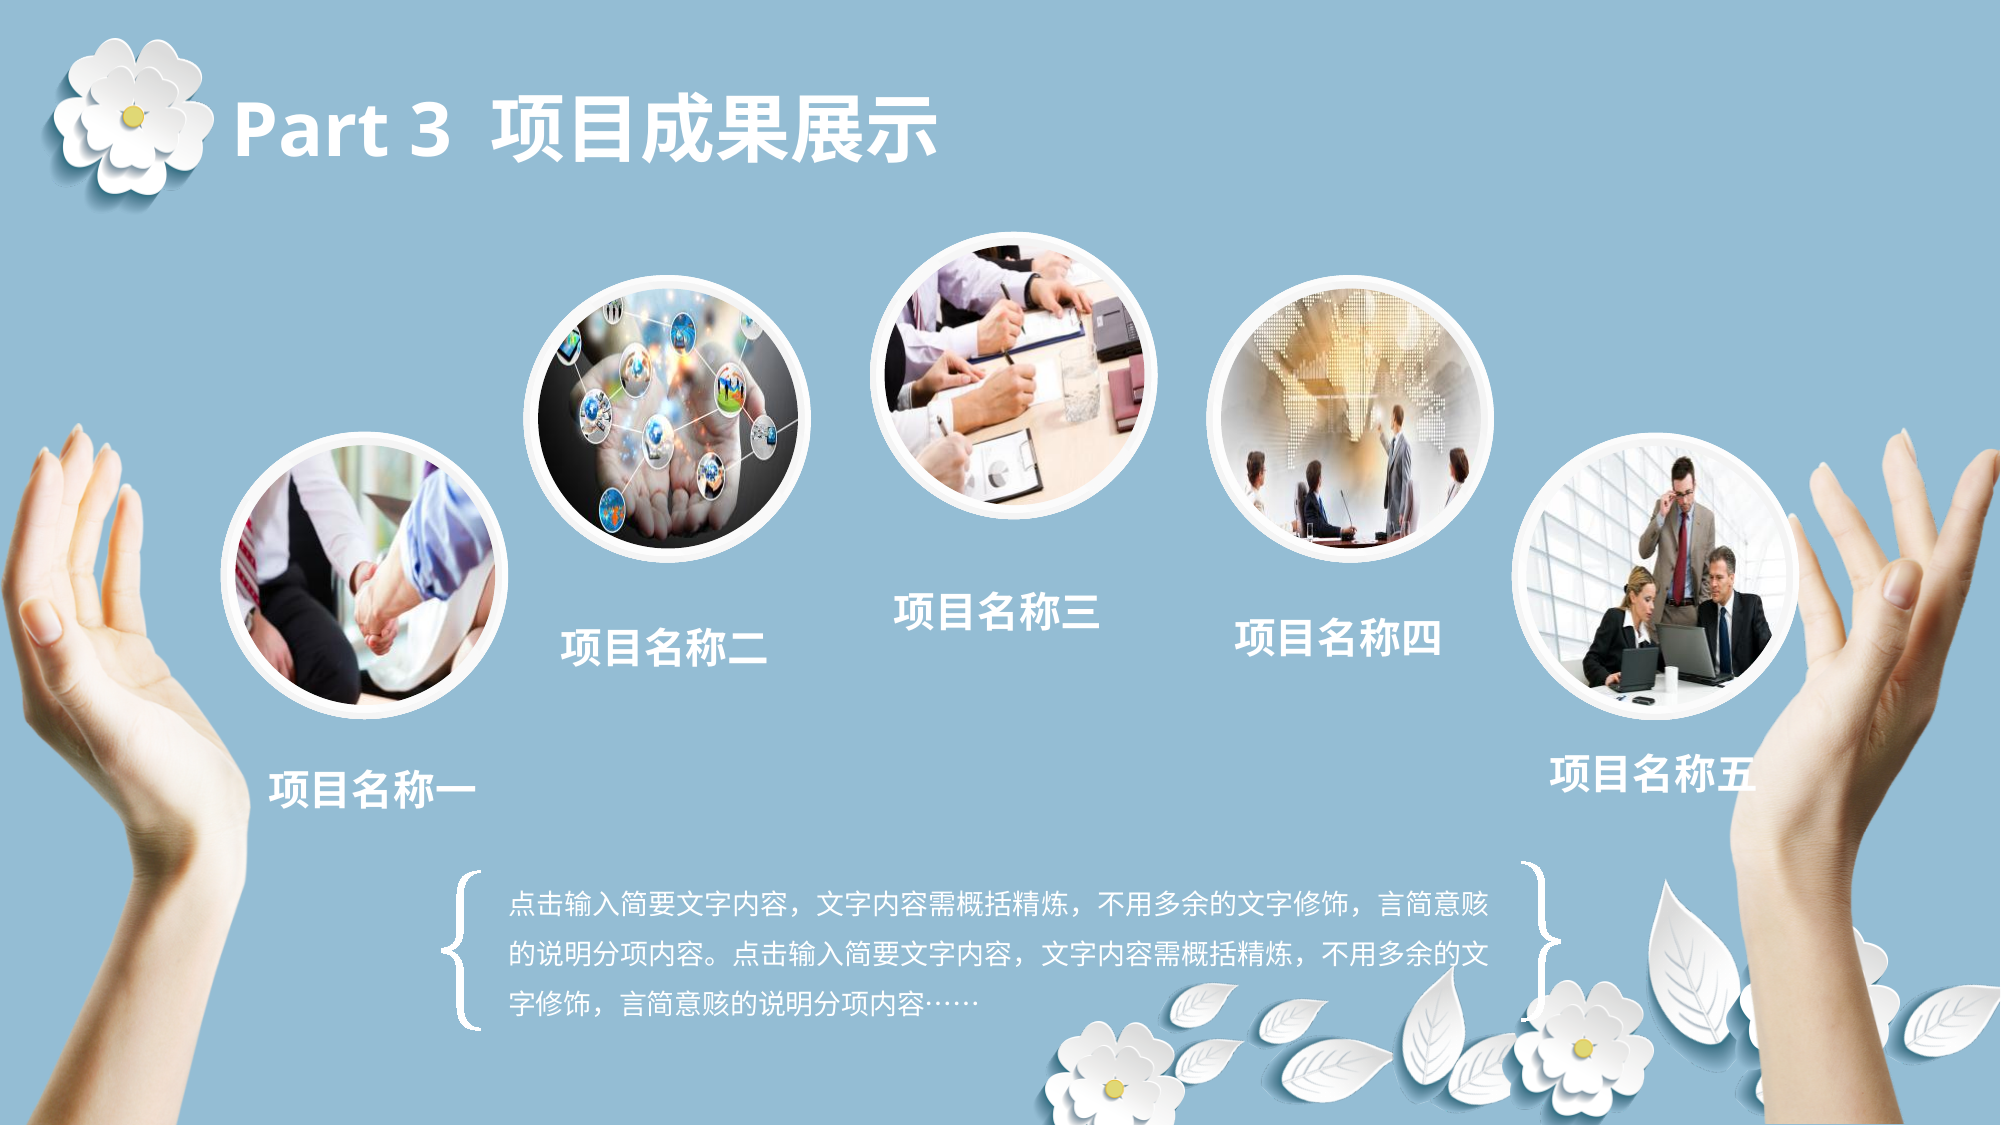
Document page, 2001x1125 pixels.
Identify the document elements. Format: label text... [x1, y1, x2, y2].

text_box 项目名称四 [1189, 604, 1489, 670]
text_box 项目名称二 [518, 614, 811, 679]
text_box 项目名称五 [1504, 740, 1729, 806]
text_box 点击输入简要文字内容，文字内容需概括精炼，不用多余的文字修饰，言简意赅的说明分项内容。点击输入简要文字内容，文字内容需概括精炼，不用多余的文字修饰，言简意赅的说明分项内容…… [508, 869, 1490, 1020]
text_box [870, 231, 1158, 520]
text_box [220, 431, 509, 720]
text_box 项目名称一 [251, 756, 519, 821]
text_box Part 3 项目成果展示 [216, 74, 955, 179]
picture [0, 423, 251, 1125]
text_box 项目名称三 [861, 578, 1135, 643]
picture [1033, 1020, 1244, 1125]
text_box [1511, 432, 1800, 720]
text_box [1206, 275, 1494, 563]
text_box [441, 870, 481, 1031]
picture [40, 38, 214, 215]
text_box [523, 275, 811, 563]
text_box [1521, 861, 1561, 1022]
picture [1244, 427, 2001, 1125]
